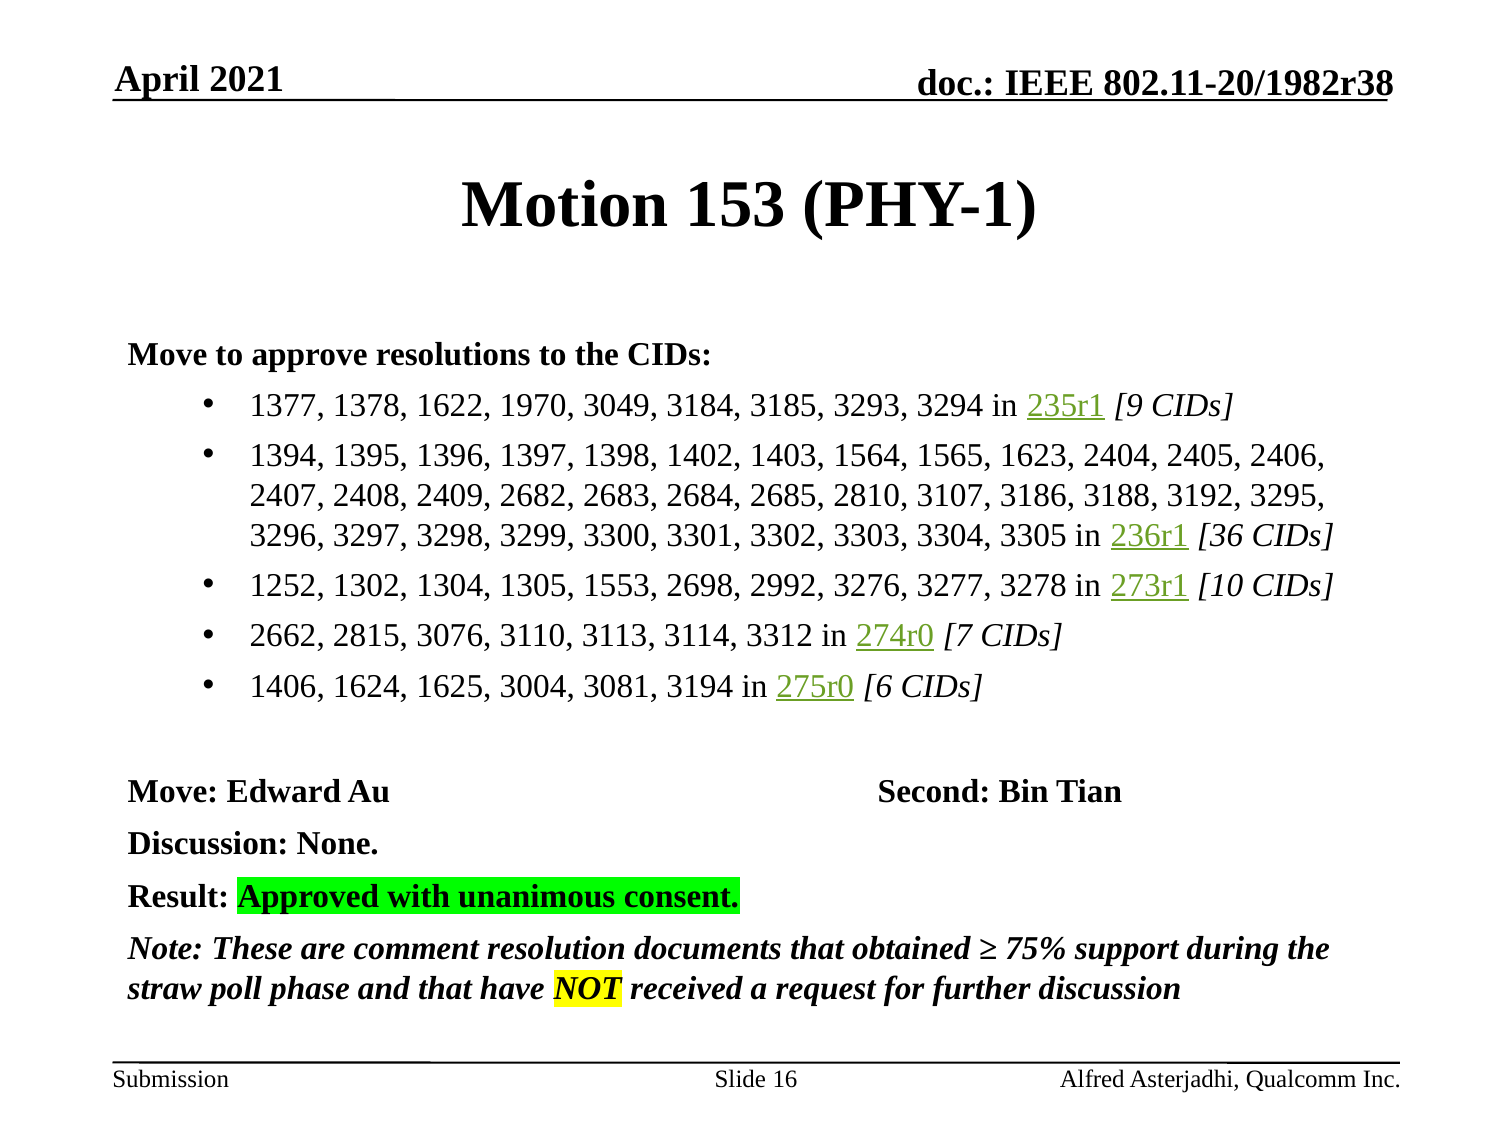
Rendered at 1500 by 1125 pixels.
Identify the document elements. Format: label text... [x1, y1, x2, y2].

list Move to approve resolutions to the CIDs: 1377, 1378, 1622, 1970, 3049, 3184, 3185, 3293, 3294 in 235r1 [9 CIDs] 1394, 1395, 1396, 1397, 1398, 1402, 1403, 1564, 1565, 1623, 2404, 2405, 2406, 2407, 2408, 2409, 2682, 2683, 2684, 2685, 2810, 3107, 3186, 3188, 3192, 3295, 3296, 3297, 3298, 3299, 3300, 3301, 3302, 3303, 3304, 3305 in 236r1 [36 CIDs] 1252, 1302, 1304, 1305, 1553, 2698, 2992, 3276, 3277, 3278 in 273r1 [10 CIDs] 2662, 2815, 3076, 3110, 3113, 3114, 3312 in 274r0 [7 CIDs] 1406, 1624, 1625, 3004, 3081, 3194 in 275r0 [6 CIDs] Move: Edward Au Second: Bin Tian Discussion: None. Result: Approved with unanimous consent. Note: These are comment resolution documents that obtained ≥ 75% support during the straw poll phase and that have NOT received a request for further discussion [112, 324, 1388, 1063]
title Motion 153 (PHY-1) [112, 112, 1388, 288]
slide_number Slide 16 [712, 1061, 800, 1123]
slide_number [114, 54, 423, 100]
footer Alfred Asterjadhi, Qualcomm Inc. [878, 1061, 1402, 1093]
